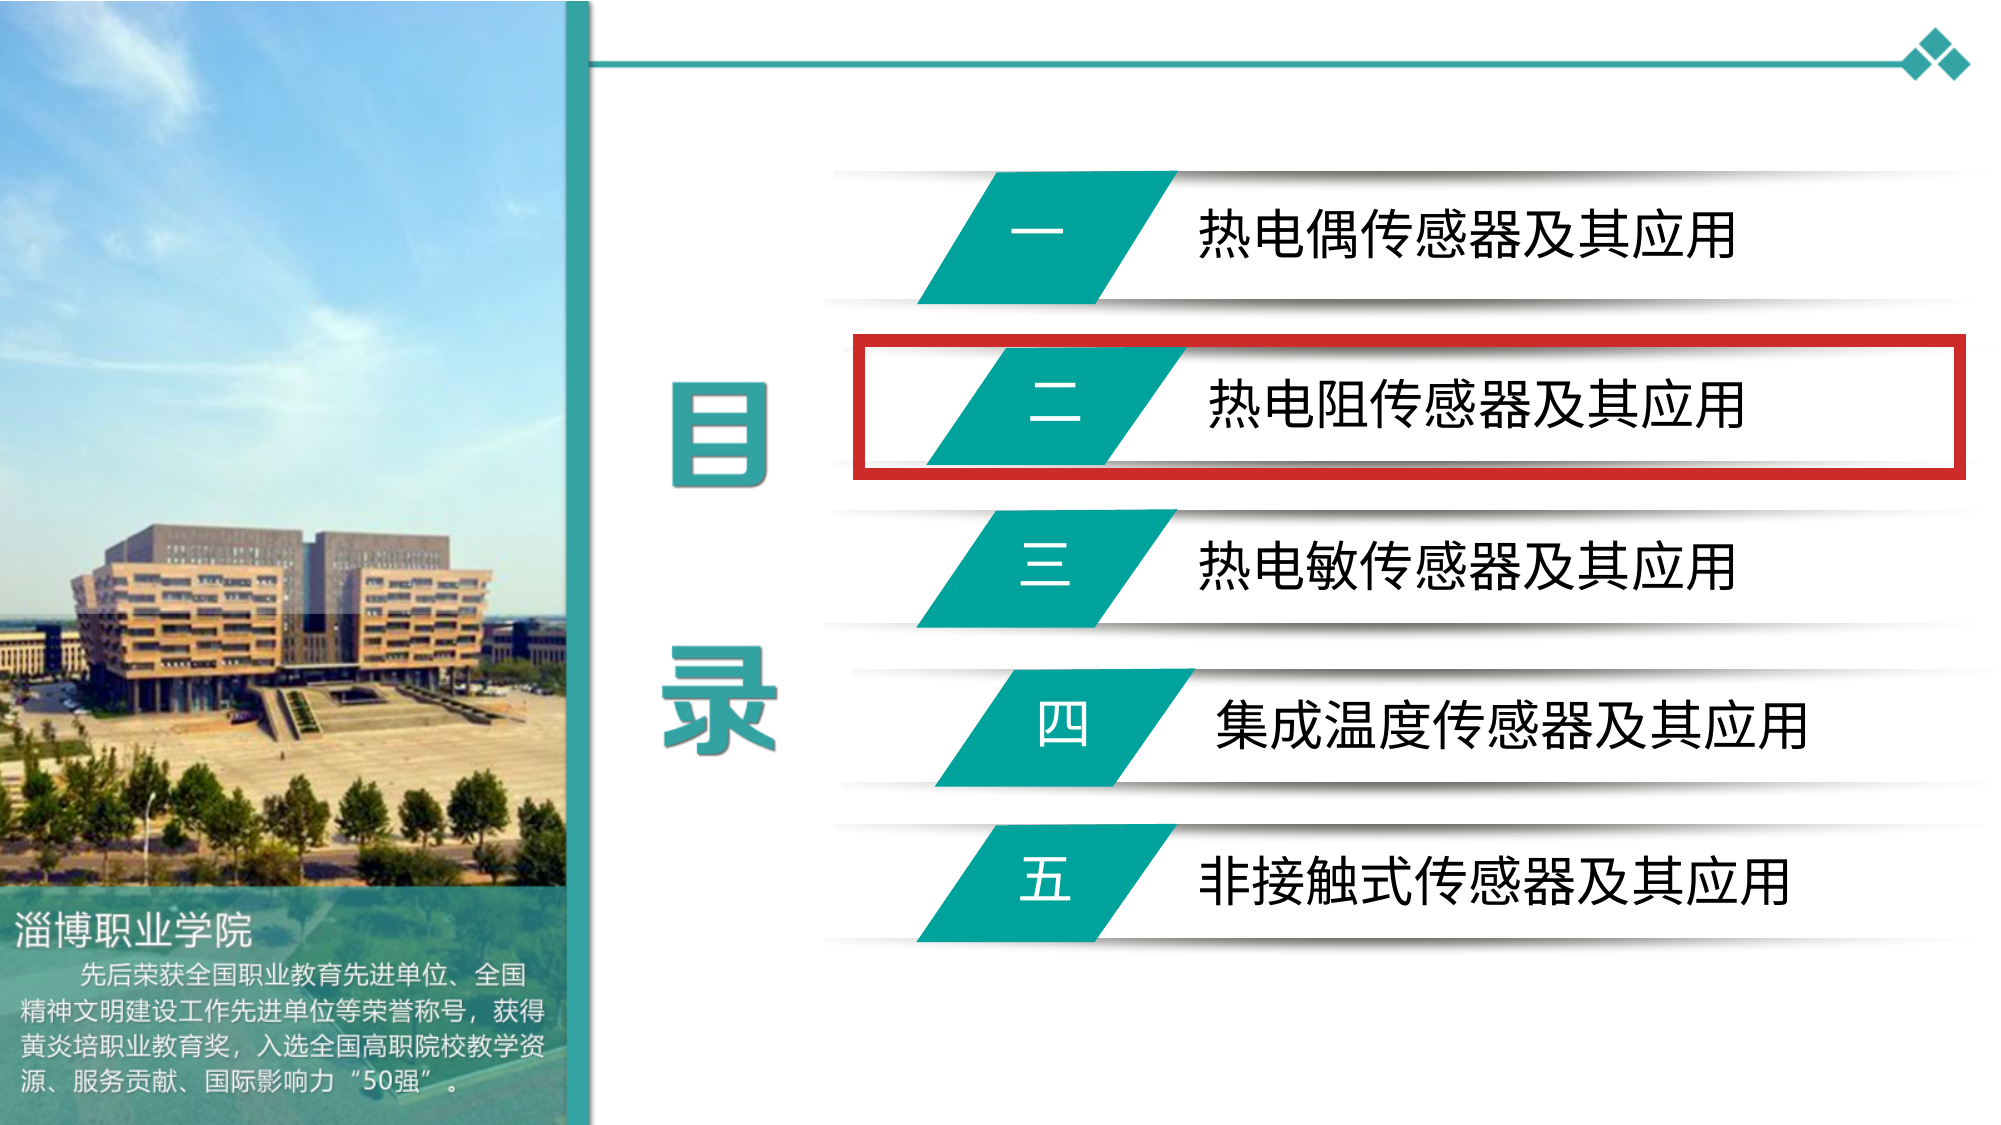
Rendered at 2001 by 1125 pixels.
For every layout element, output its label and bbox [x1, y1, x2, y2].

text_box [833, 346, 1996, 479]
text_box [823, 823, 1986, 956]
text_box [823, 509, 1986, 642]
picture [0, 1, 1999, 1125]
text_box [824, 170, 1987, 320]
text_box [841, 668, 2000, 801]
